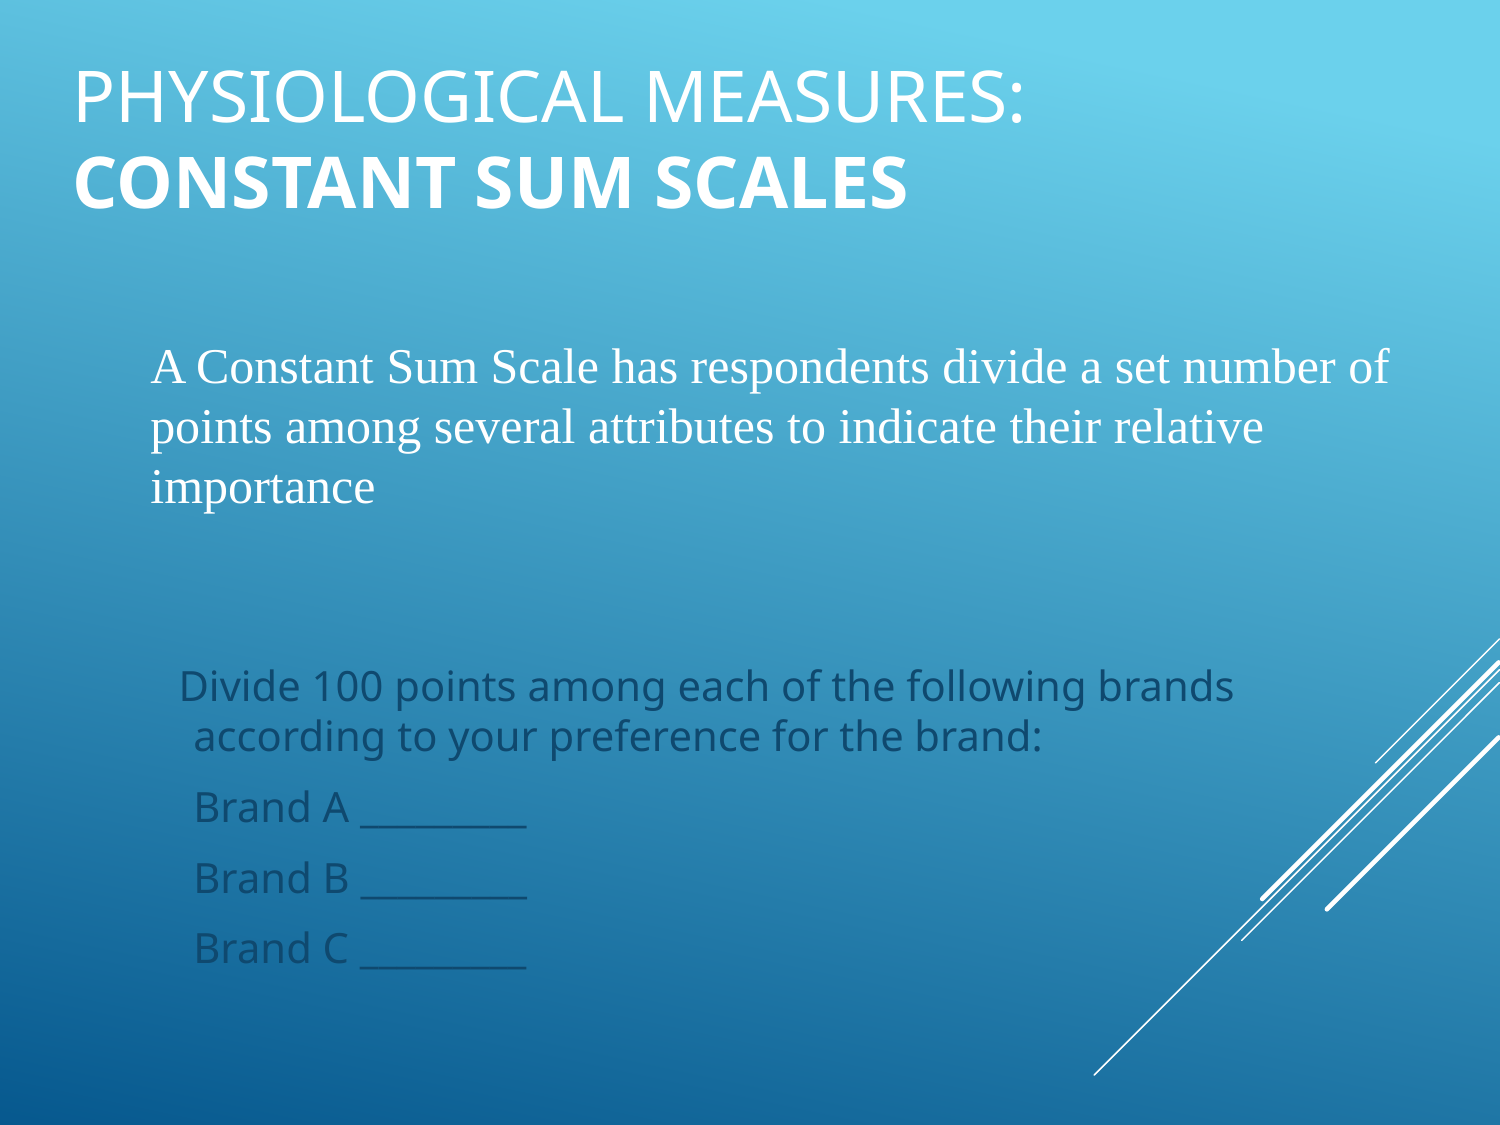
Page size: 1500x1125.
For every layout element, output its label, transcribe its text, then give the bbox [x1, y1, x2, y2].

text_box A Constant Sum Scale has respondents divide a set number of points among several attributes to indicate their relative importance [135, 326, 1412, 581]
text_box [60, 302, 1136, 921]
text_box Divide 100 points among each of the following brands according to your preference for the brand: Brand A _________ Brand B _________ Brand C _________ [131, 420, 1407, 1125]
text_box Physiological measures: Constant sum Scales [57, 42, 1333, 231]
